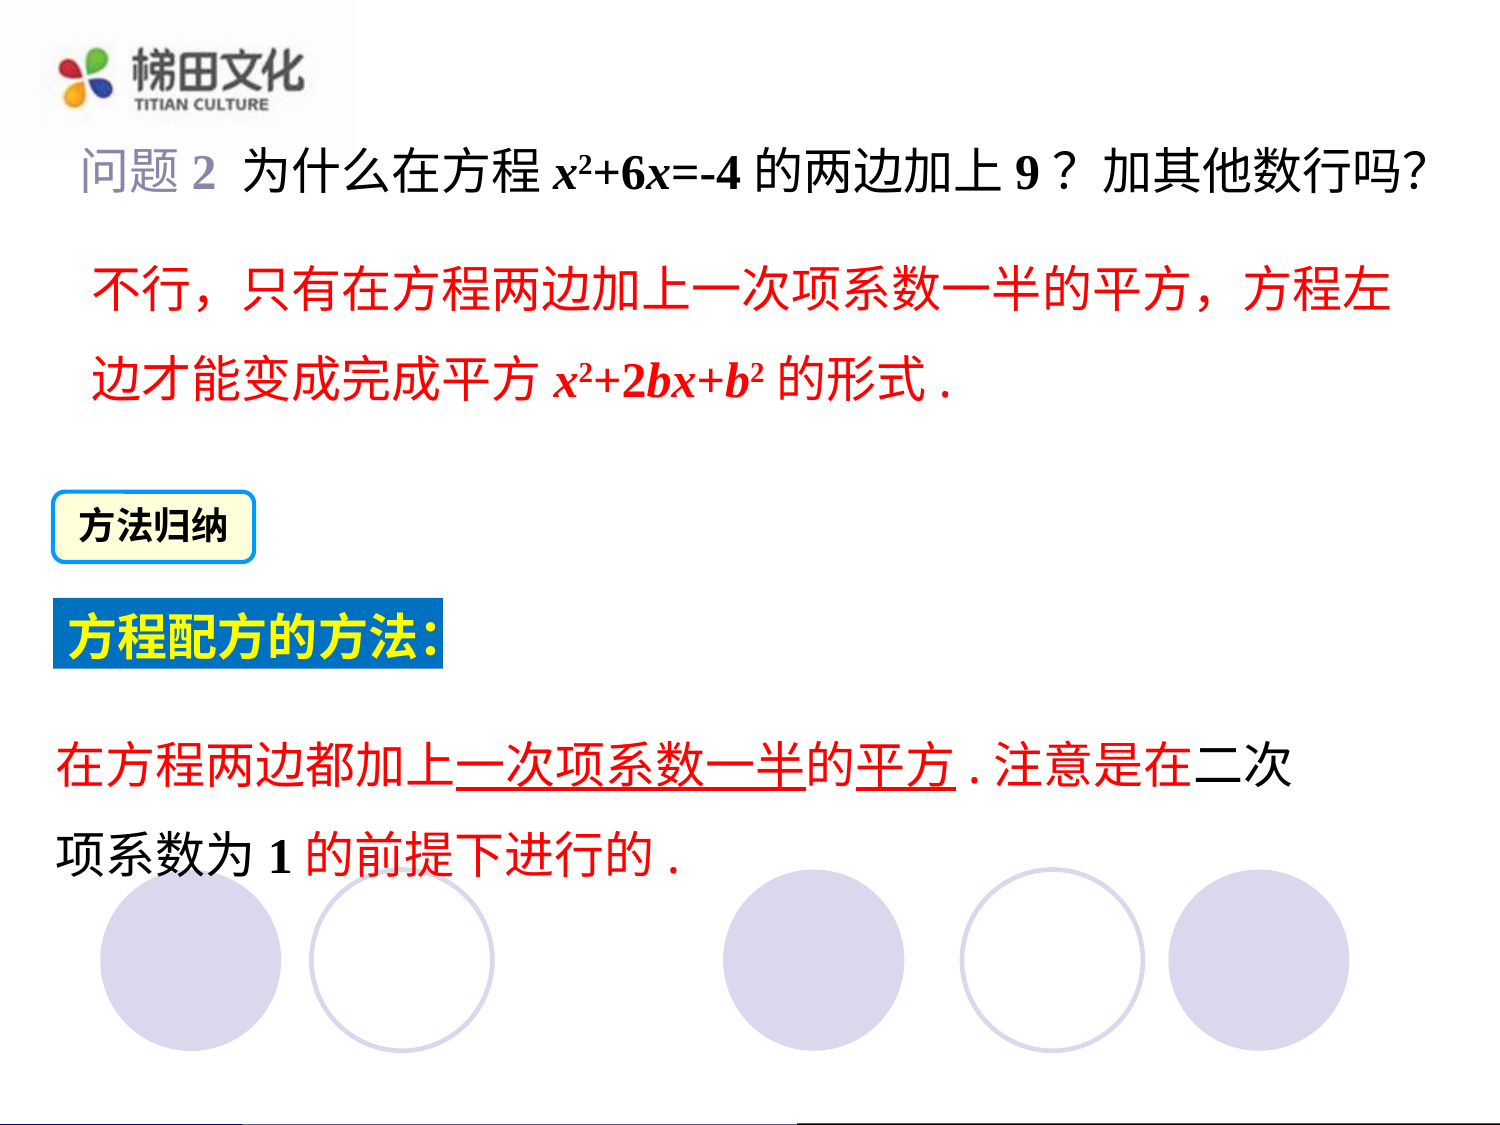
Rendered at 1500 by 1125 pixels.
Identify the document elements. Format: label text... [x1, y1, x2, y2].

text_box 在方程两边都加上一次项系数一半的平方.注意是在二次项系数为1的前提下进行的. [41, 696, 1329, 891]
picture [0, 0, 355, 160]
text_box 方法归纳 [53, 491, 255, 563]
text_box 问题2 为什么在方程x2+6x=-4的两边加上9？加其他数行吗？ [64, 101, 1424, 207]
text_box 不行，只有在方程两边加上一次项系数一半的平方，方程左边才能变成完成平方x2+2bx+b2的形式. [76, 219, 1436, 415]
text_box 方程配方的方法： [53, 597, 443, 669]
